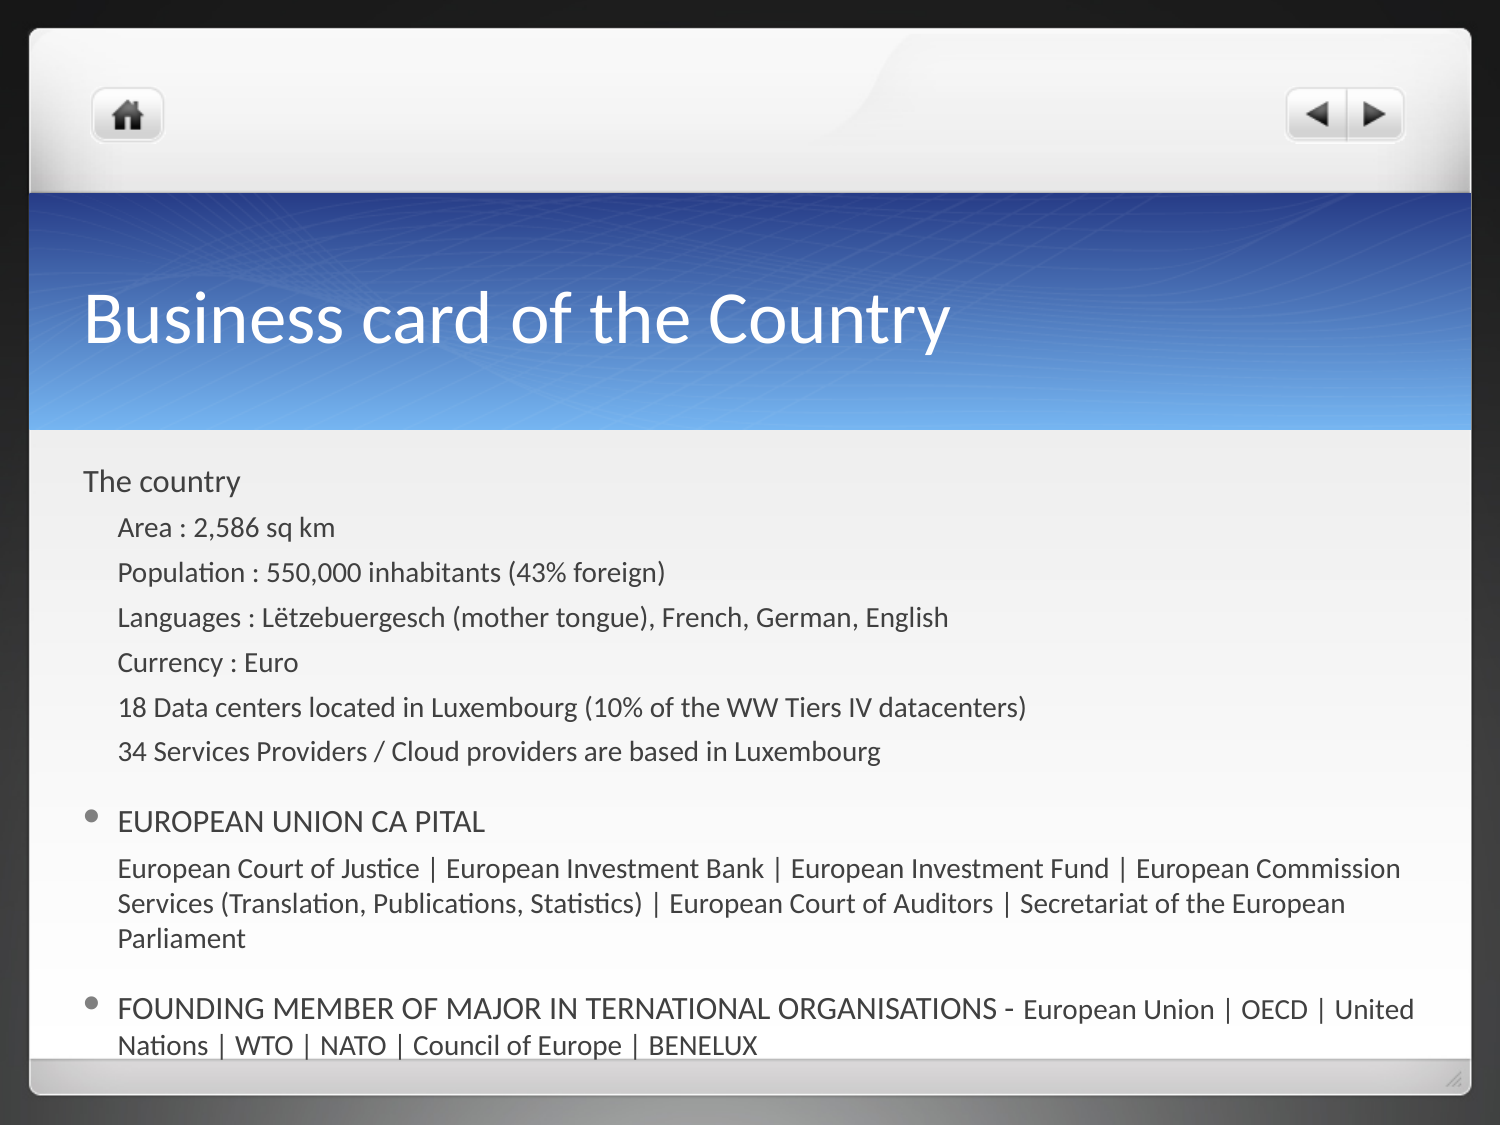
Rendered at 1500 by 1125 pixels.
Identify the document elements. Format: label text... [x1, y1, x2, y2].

title Business card of the Country [68, 238, 1432, 427]
list The country Area : 2,586 sq km Population : 550,000 inhabitants (43% foreign) Languages : Lëtzebuergesch (mother tongue), French, German, English Currency : Euro 18 Data centers located in Luxembourg (10% of the WW Tiers IV datacenters) 34 Services Providers / Cloud providers are based in Luxembourg EUROPEAN UNION CA PITAL European Court of Justice | European Investment Bank | European Investment Fund | European Commission Services (Translation, Publications, Statistics) | European Court of Auditors | Secretariat of the European Parliament FOUNDING MEMBER OF MAJOR IN TERNATIONAL ORGANISATIONS - European Union | OECD | United Nations | WTO | NATO | Council of Europe | BENELUX [68, 452, 1432, 1075]
picture [0, 0, 1500, 1125]
